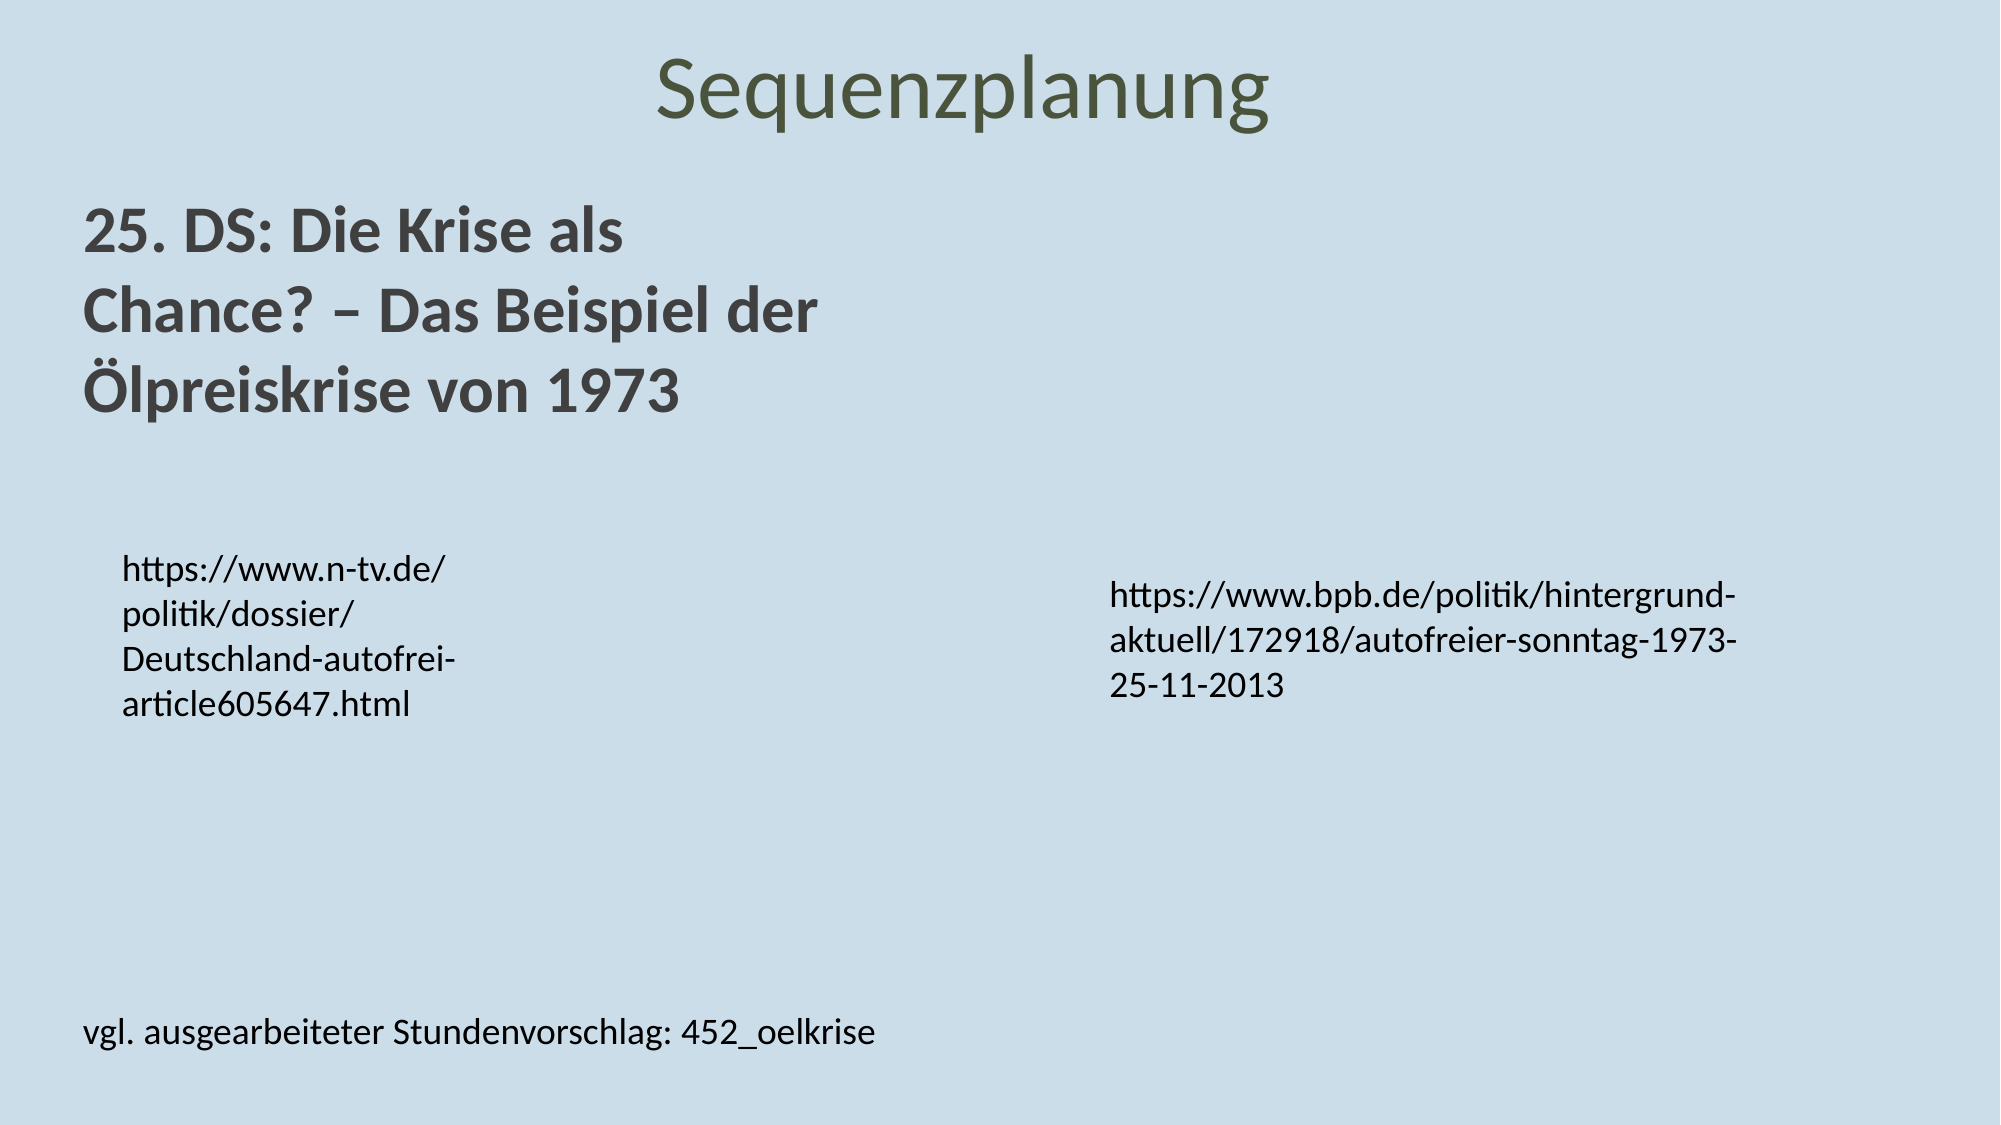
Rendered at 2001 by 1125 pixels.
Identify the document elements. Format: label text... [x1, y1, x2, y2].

text_box vgl. ausgearbeiteter Stundenvorschlag: 452_oelkrise [68, 999, 1839, 1060]
text_box https://www.n-tv.de/politik/dossier/Deutschland-autofrei-article605647.html [107, 536, 570, 732]
list 25. DS: Die Krise als Chance? – Das Beispiel der Ölpreiskrise von 1973 [68, 178, 826, 947]
text_box Sequenzplanung [128, 31, 1779, 150]
text_box https://www.bpb.de/politik/hintergrund-aktuell/172918/autofreier-sonntag-1973-25-11-2013 [1094, 562, 1797, 713]
